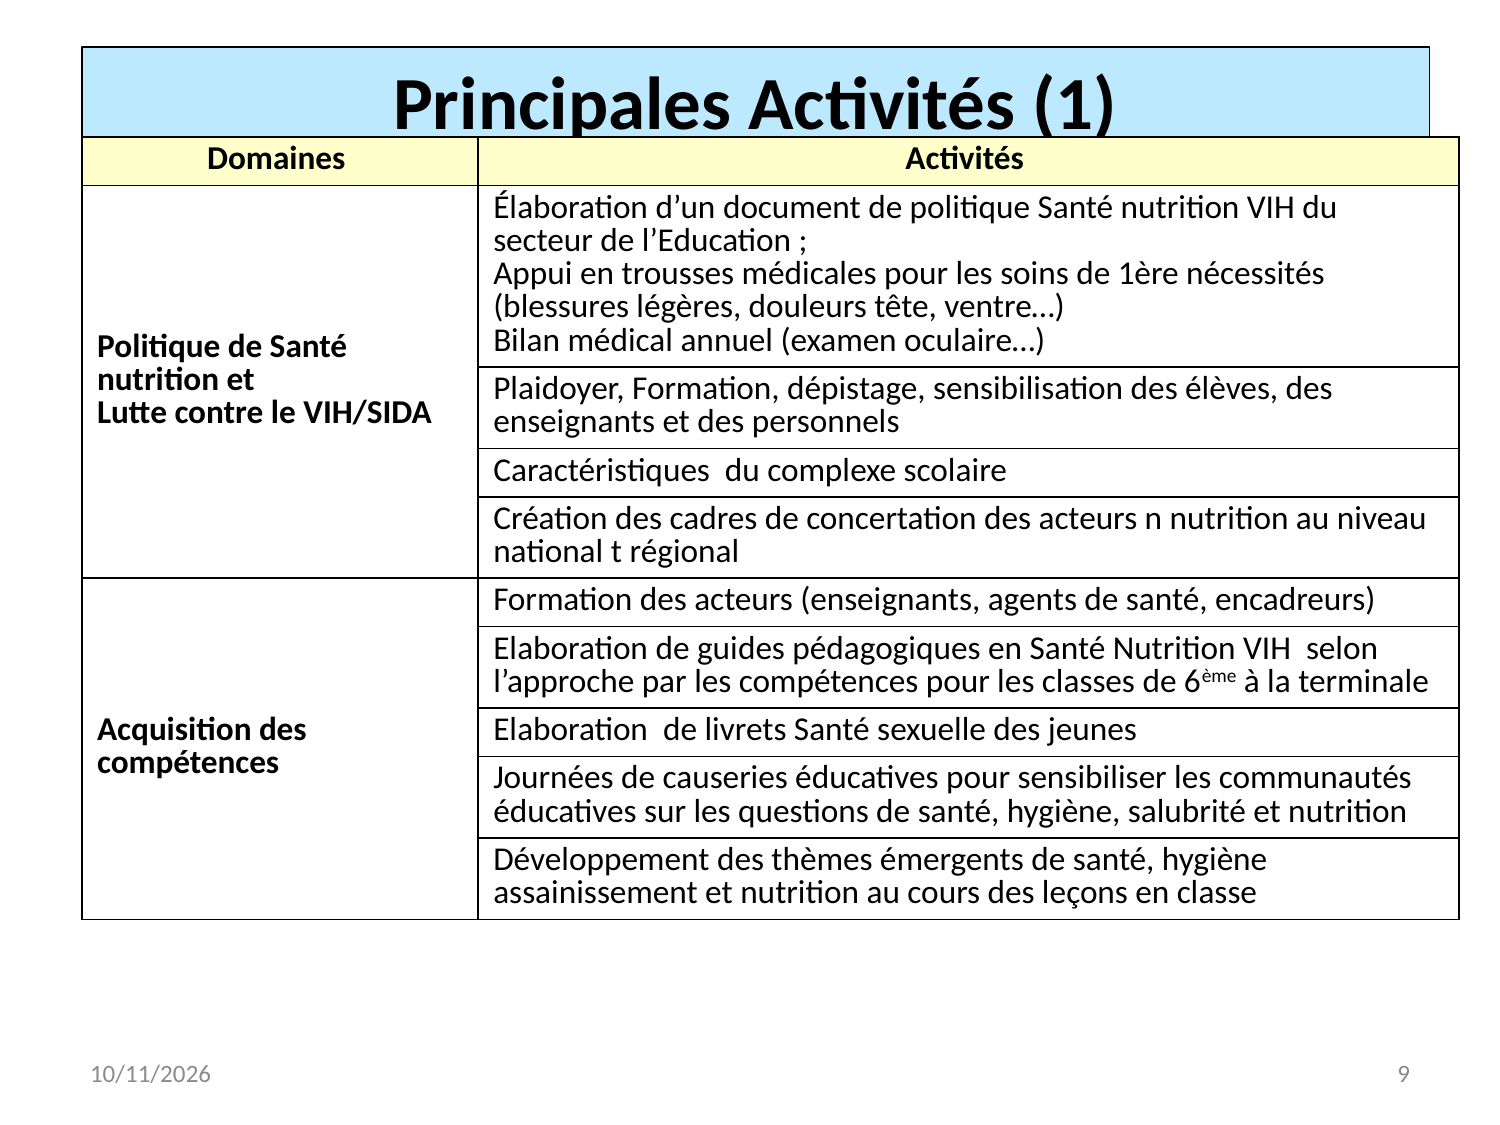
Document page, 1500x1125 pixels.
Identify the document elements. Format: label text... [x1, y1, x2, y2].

table_cell Journées de causeries éducatives pour sensibiliser les communautés éducatives sur les questions de santé, hygiène, salubrité et nutrition [479, 757, 1458, 837]
text_box Principales Activités (1) [80, 45, 1432, 154]
table_header Domaines [83, 138, 477, 185]
slide_number 9 [1074, 1042, 1425, 1103]
table_cell Création des cadres de concertation des acteurs n nutrition au niveau national t régional [479, 498, 1458, 577]
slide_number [75, 1042, 425, 1103]
table_cell Elaboration de livrets Santé sexuelle des jeunes [479, 709, 1458, 756]
table_cell Développement des thèmes émergents de santé, hygiène assainissement et nutrition au cours des leçons en classe [479, 839, 1458, 919]
table_cell Politique de Santé nutrition et Lutte contre le VIH/SIDA [83, 186, 477, 577]
table_cell Formation des acteurs (enseignants, agents de santé, encadreurs) [479, 579, 1458, 626]
table_header Activités [479, 138, 1458, 185]
table_cell Elaboration de guides pédagogiques en Santé Nutrition VIH selon l’approche par les compétences pour les classes de 6ème à la terminale [479, 627, 1458, 707]
table_cell Élaboration d’un document de politique Santé nutrition VIH du secteur de l’Education ; Appui en trousses médicales pour les soins de 1ère nécessités (blessures légères, douleurs tête, ventre…) Bilan médical annuel (examen oculaire…) [479, 186, 1458, 366]
table_cell Caractéristiques du complexe scolaire [479, 449, 1458, 496]
table_cell Acquisition des compétences [83, 579, 477, 919]
table_cell Plaidoyer, Formation, dépistage, sensibilisation des élèves, des enseignants et des personnels [479, 368, 1458, 448]
